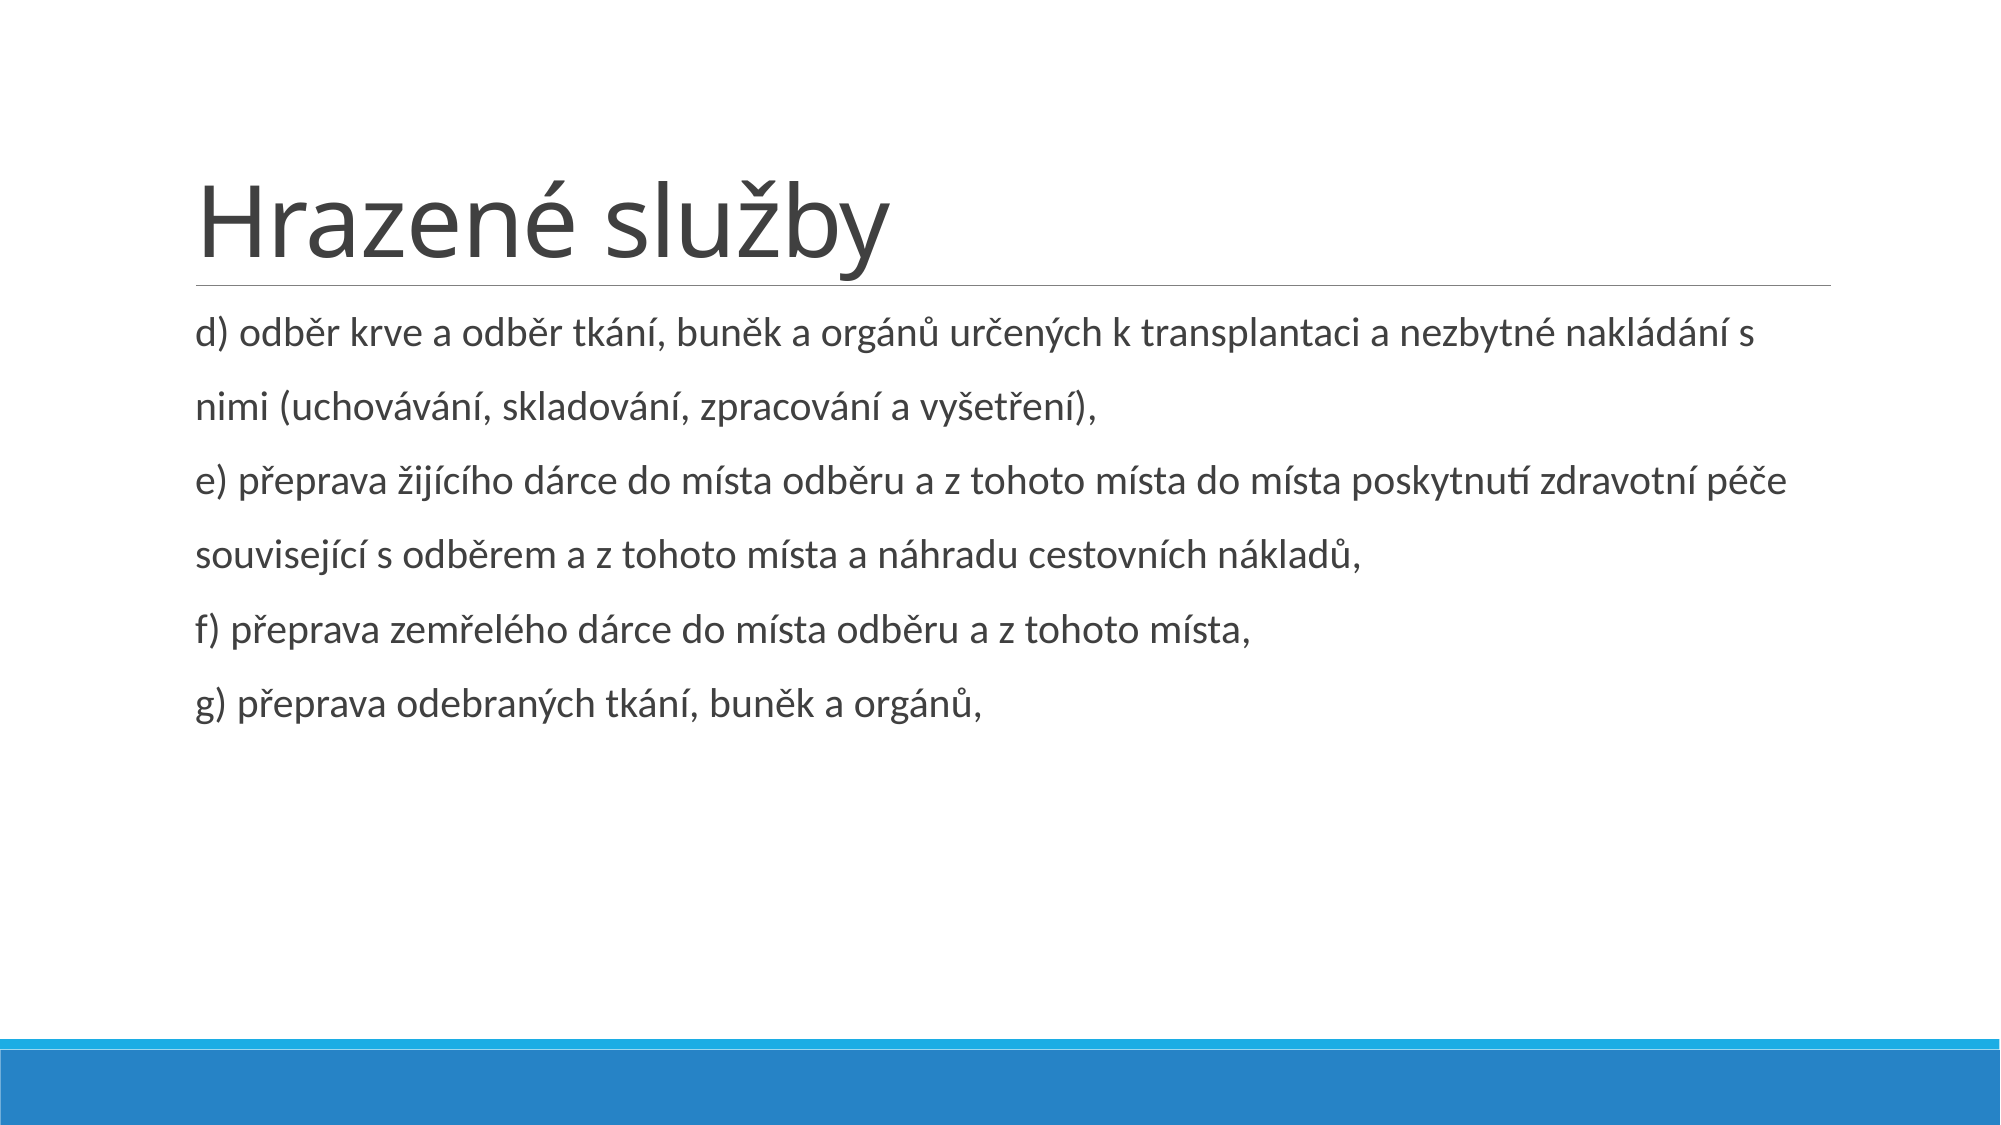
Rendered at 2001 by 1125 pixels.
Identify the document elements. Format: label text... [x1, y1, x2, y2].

list d) odběr krve a odběr tkání, buněk a orgánů určených k transplantaci a nezbytné nakládání s nimi (uchovávání, skladování, zpracování a vyšetření), e) přeprava žijícího dárce do místa odběru a z tohoto místa do místa poskytnutí zdravotní péče související s odběrem a z tohoto místa a náhradu cestovních nákladů, f) přeprava zemřelého dárce do místa odběru a z tohoto místa, g) přeprava odebraných tkání, buněk a orgánů, [180, 302, 1830, 963]
title Hrazené služby [180, 47, 1830, 285]
